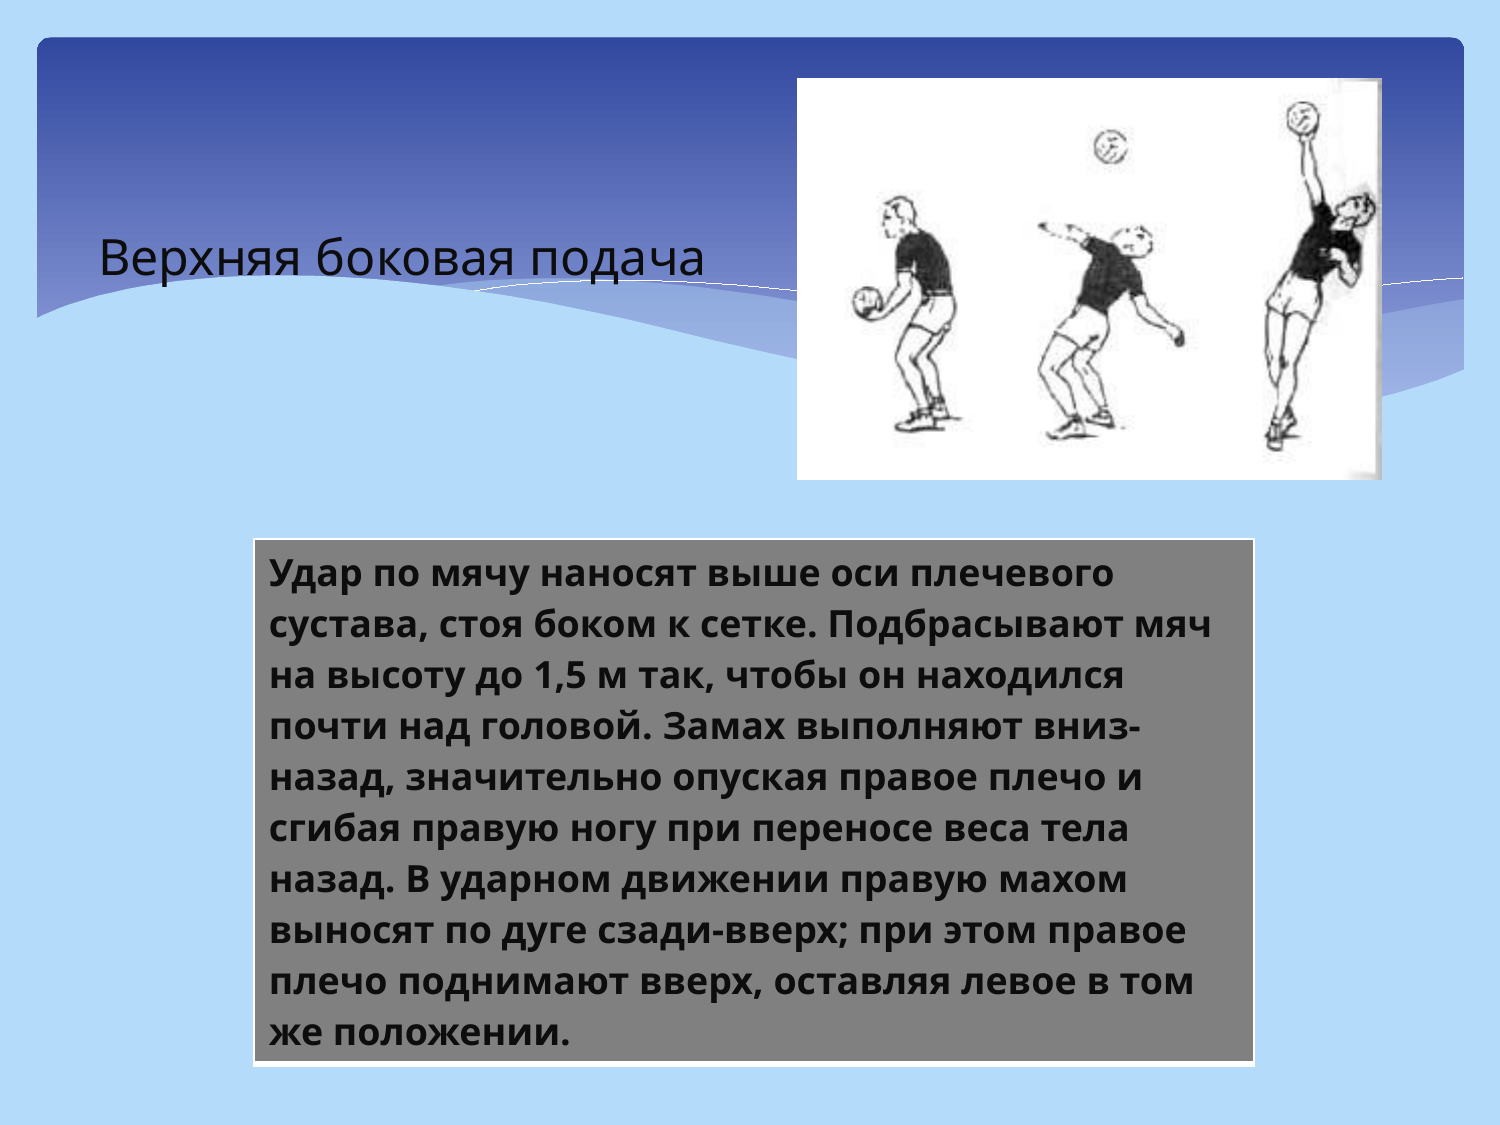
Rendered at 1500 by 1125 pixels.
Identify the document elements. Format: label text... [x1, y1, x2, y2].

title Верхняя боковая подача [64, 160, 740, 349]
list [796, 77, 1383, 481]
table_header Удар по мячу наносят выше оси плечевого сустава, стоя боком к сетке. Подбрасывают мяч на высоту до 1,5 м так, чтобы он находился почти над головой. Замах выполняют вниз-назад, значительно опуская правое плечо и сгибая правую ногу при переносе веса тела назад. В ударном движении правую махом выносят по дуге сзади-вверх; при этом правое плечо поднимают вверх, оставляя левое в том же положении. [255, 540, 1253, 1061]
